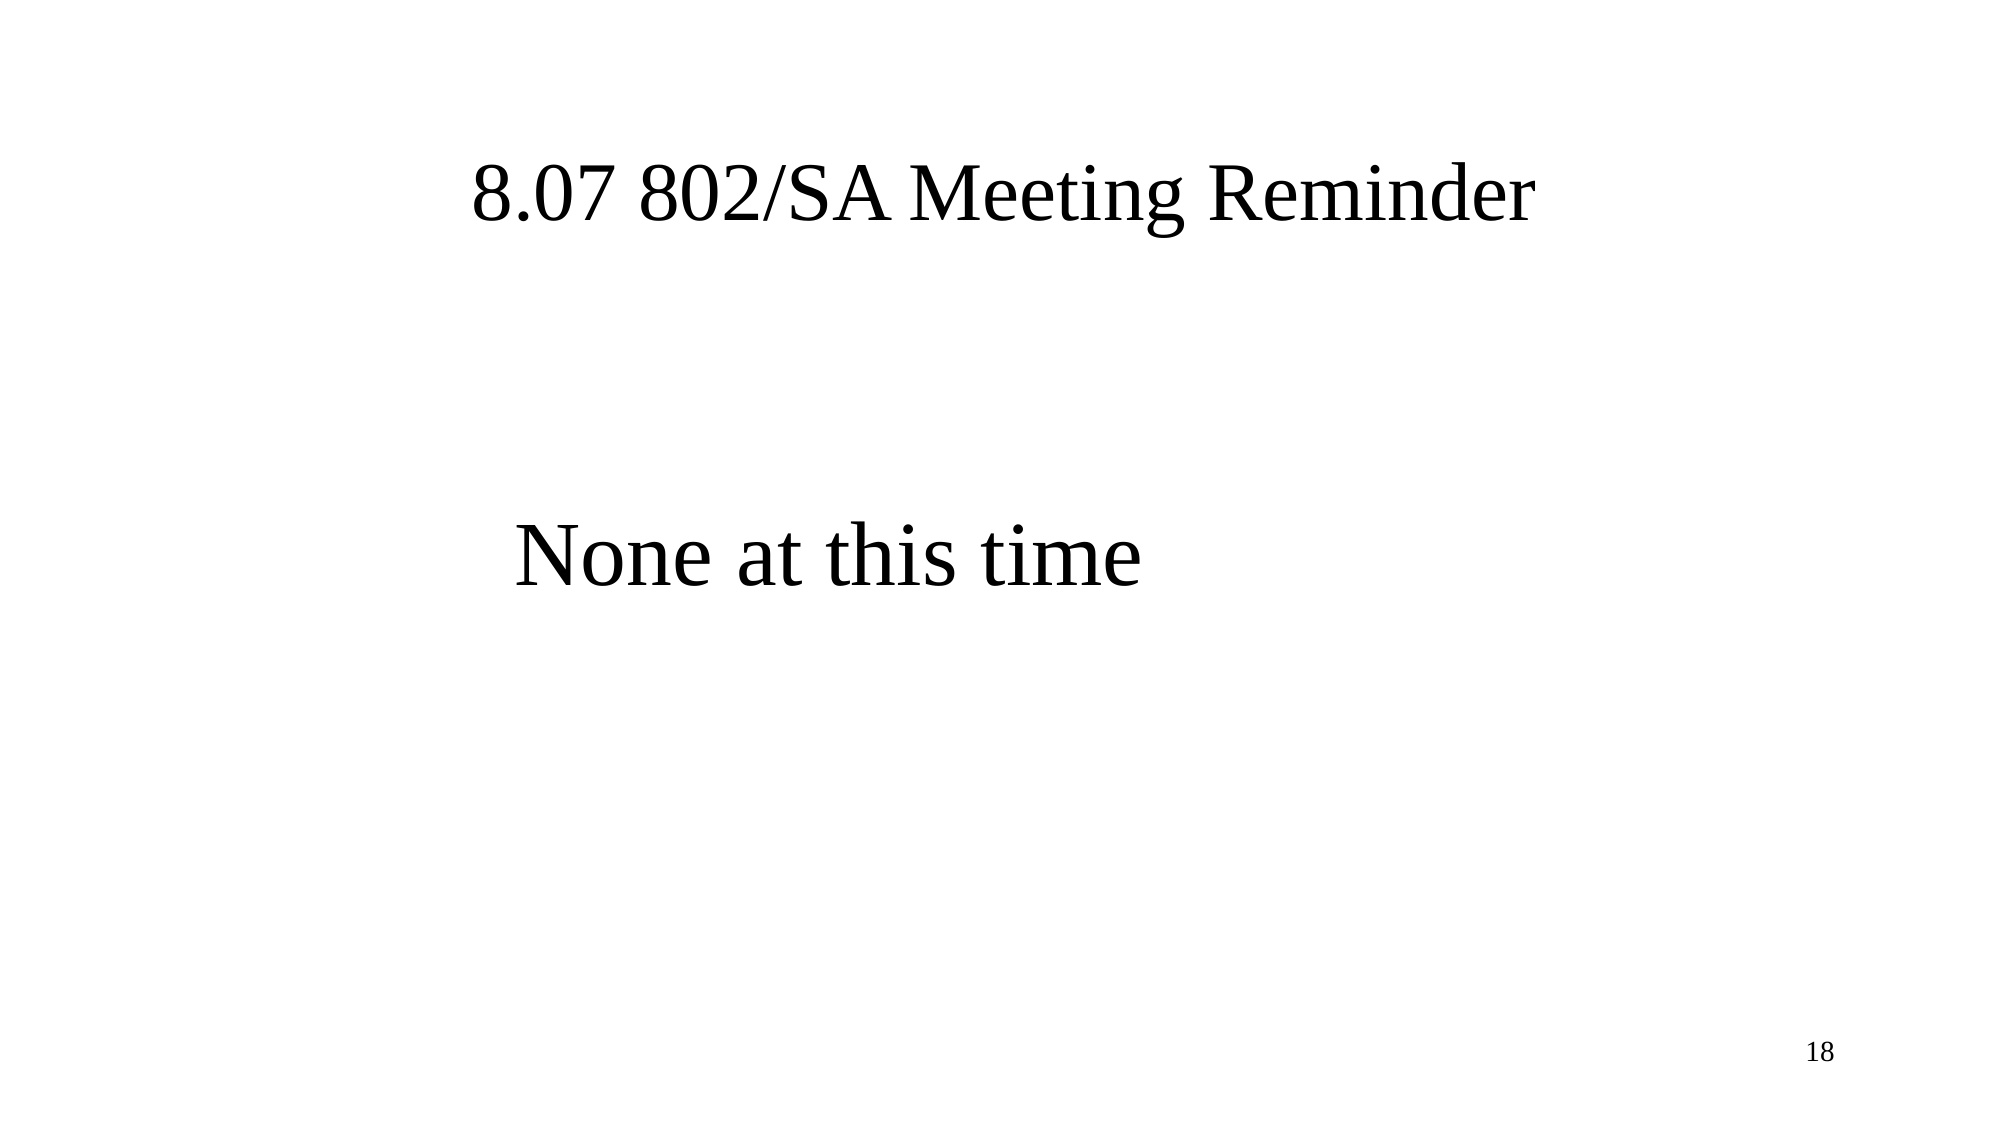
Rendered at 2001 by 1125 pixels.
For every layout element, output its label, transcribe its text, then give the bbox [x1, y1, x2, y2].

list [62, 187, 1901, 963]
slide_number 18 [1433, 1024, 1851, 1101]
text_box None at this time [500, 486, 1500, 612]
title 8.07 802/SA Meeting Reminder [366, 93, 1642, 187]
